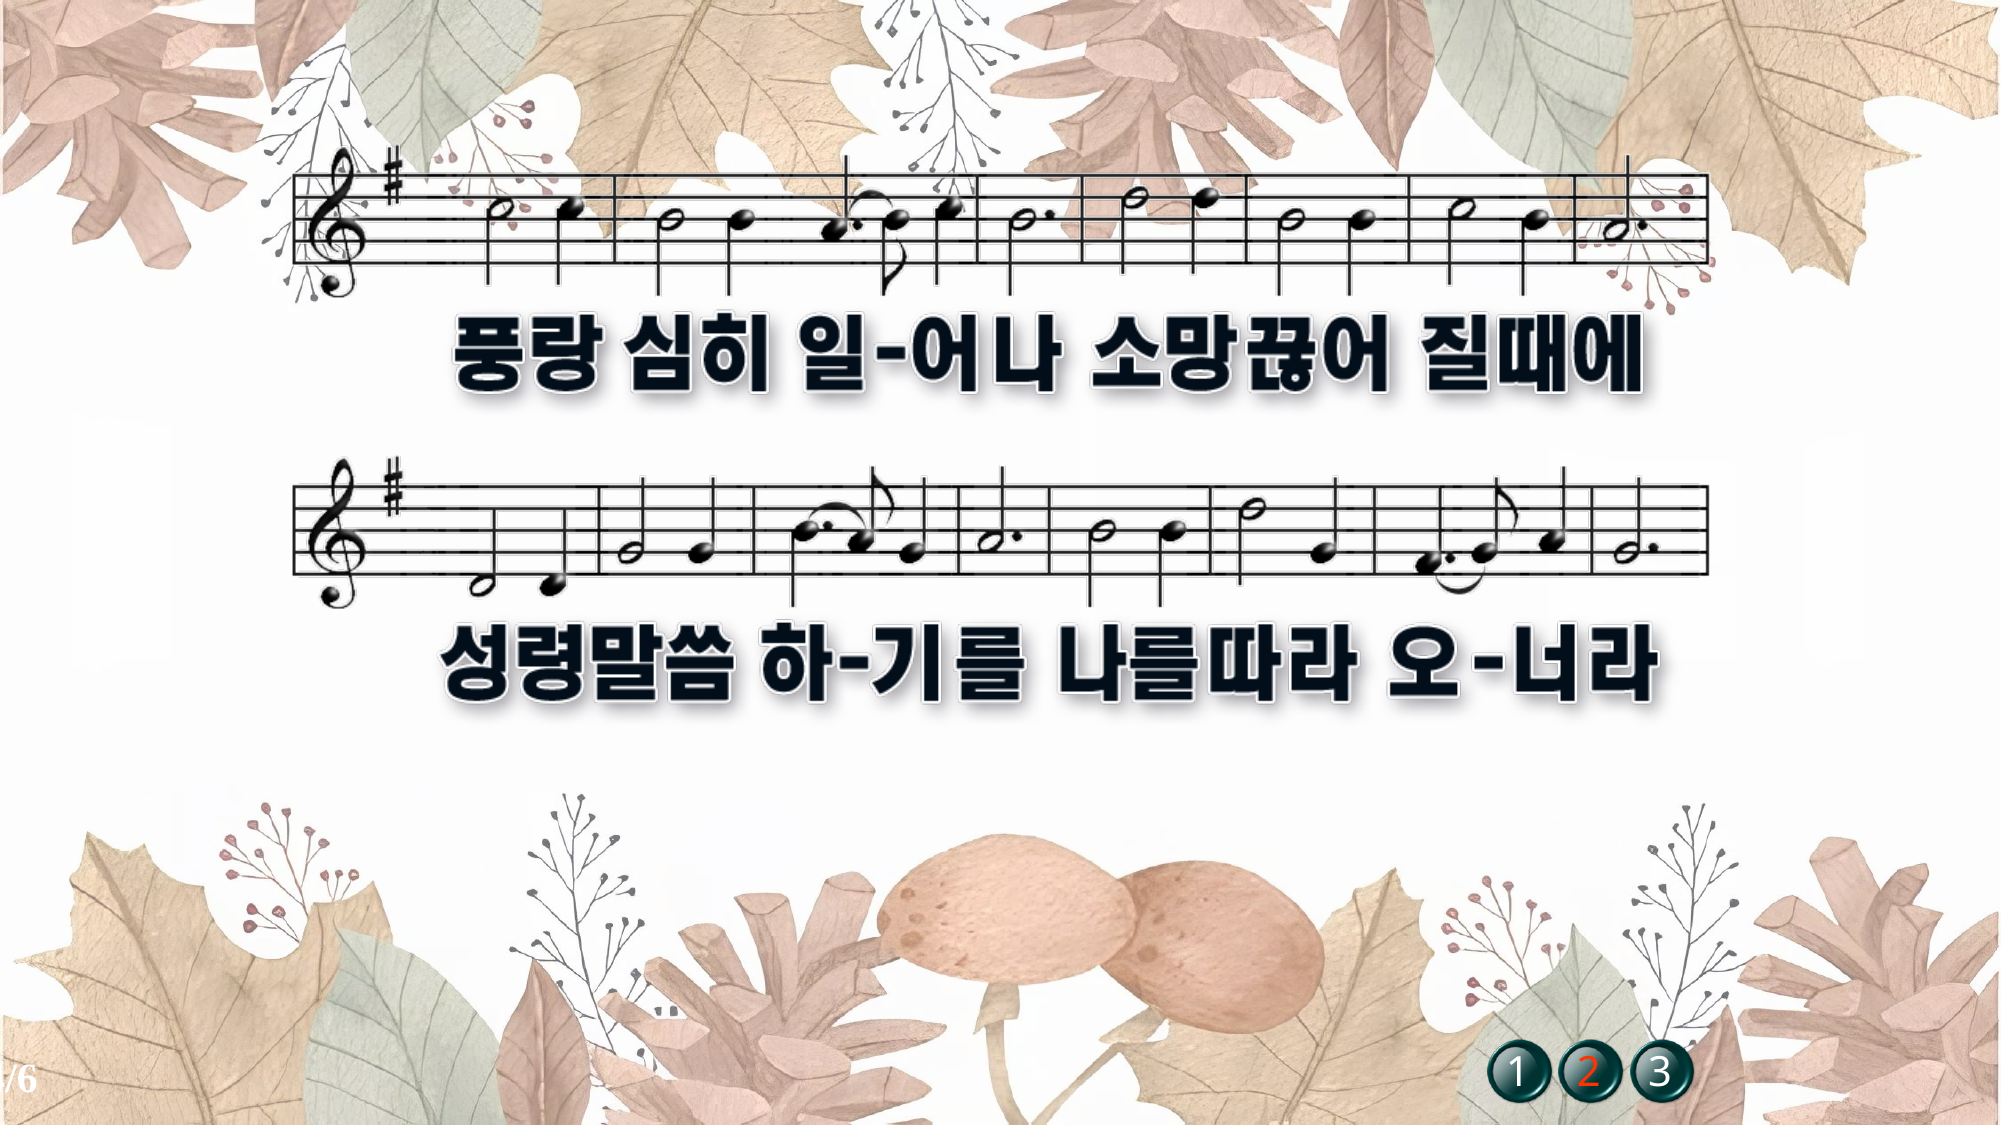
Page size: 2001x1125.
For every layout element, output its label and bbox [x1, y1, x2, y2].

text_box [1627, 1035, 1697, 1106]
text_box [1484, 1035, 1555, 1106]
text_box [1555, 1035, 1626, 1106]
picture [0, 0, 2001, 1125]
